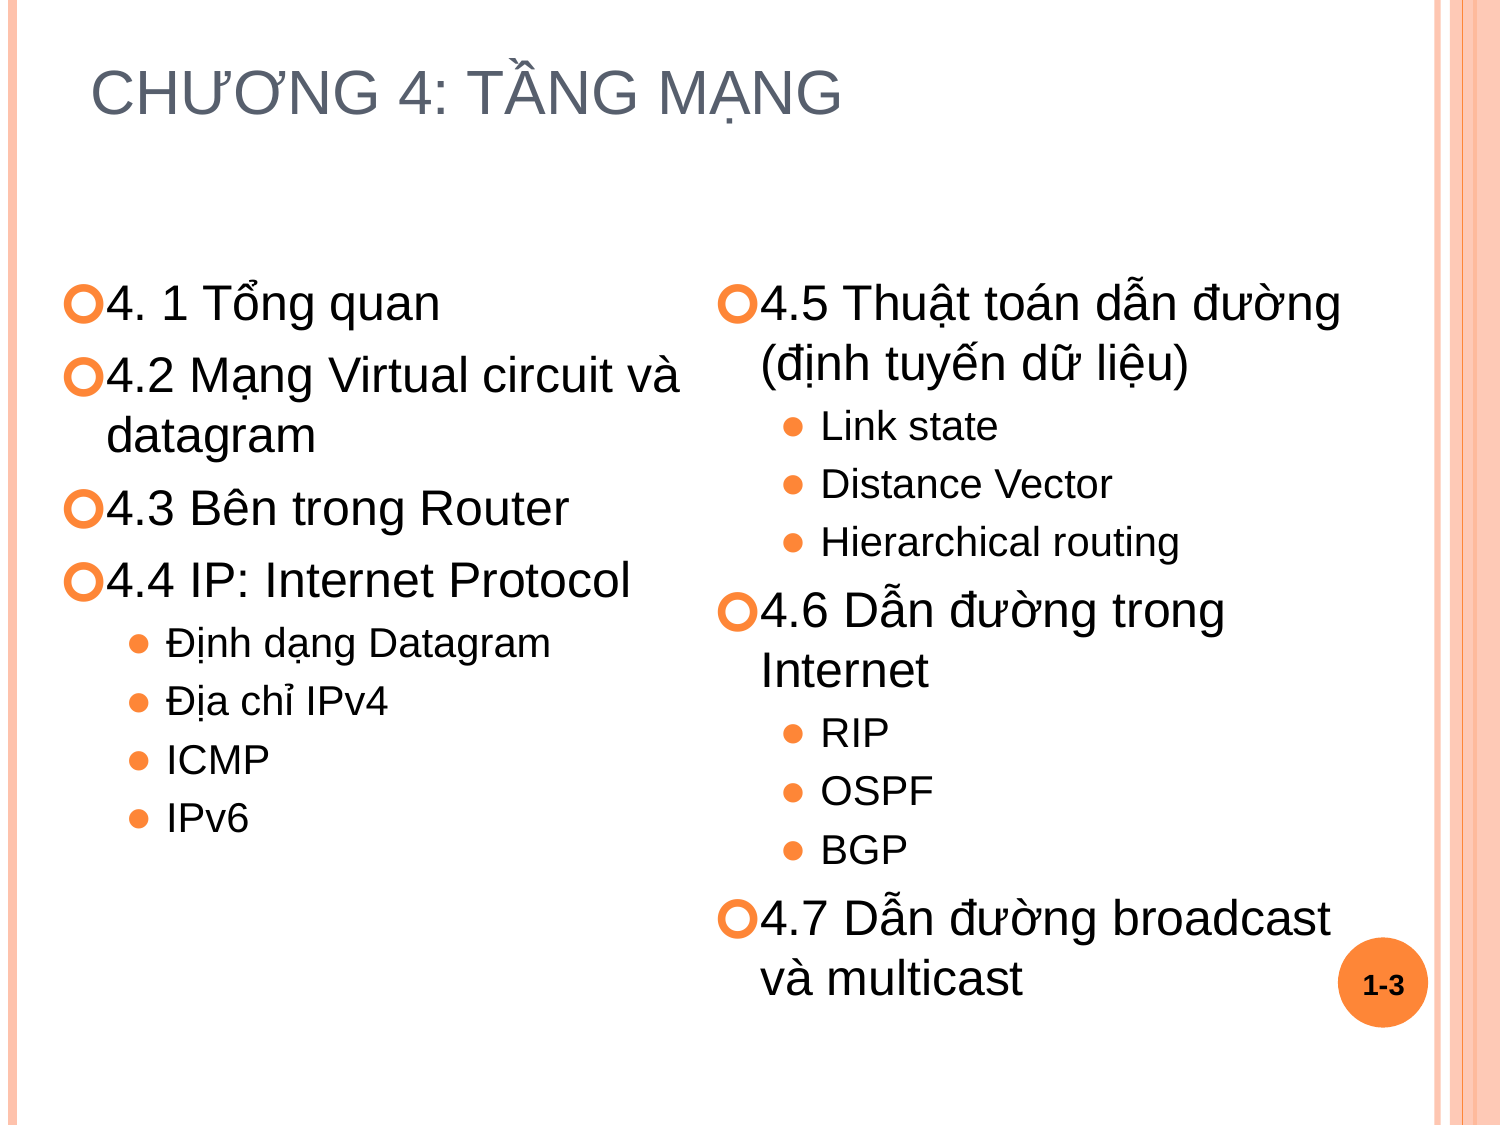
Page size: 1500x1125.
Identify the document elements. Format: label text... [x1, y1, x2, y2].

title Chương 4: Tầng mạng [75, 45, 1300, 233]
slide_number 1-‹#› [1333, 940, 1434, 1026]
list 4. 1 Tổng quan 4.2 Mạng Virtual circuit và datagram 4.3 Bên trong Router 4.4 IP: Internet Protocol Định dạng Datagram Địa chỉ IPv4 ICMP IPv6 [46, 262, 700, 1013]
list 4.5 Thuật toán dẫn đường (định tuyến dữ liệu) Link state Distance Vector Hierarchical routing 4.6 Dẫn đường trong Internet RIP OSPF BGP 4.7 Dẫn đường broadcast và multicast [700, 262, 1412, 1013]
